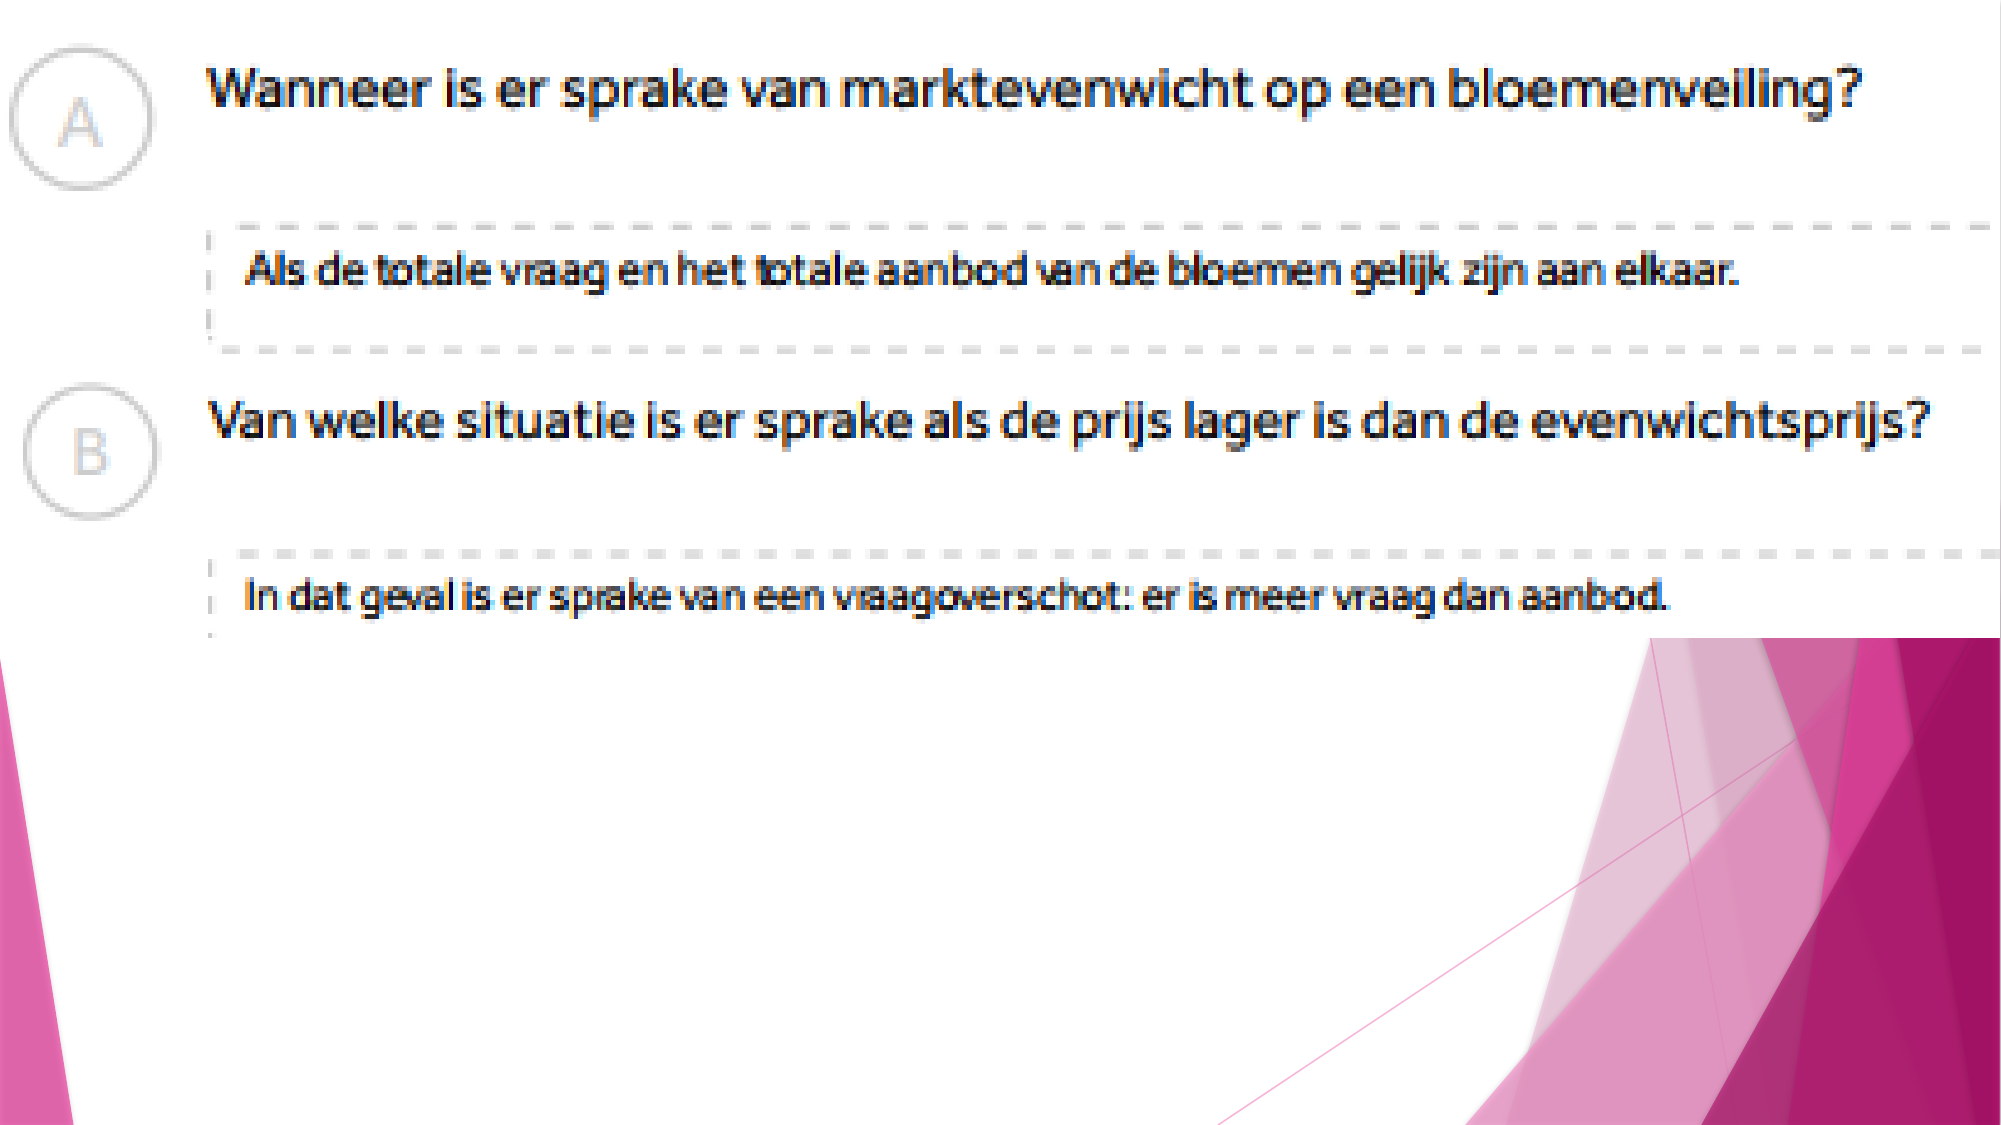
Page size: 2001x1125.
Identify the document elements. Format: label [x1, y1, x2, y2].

picture [0, 0, 2000, 639]
